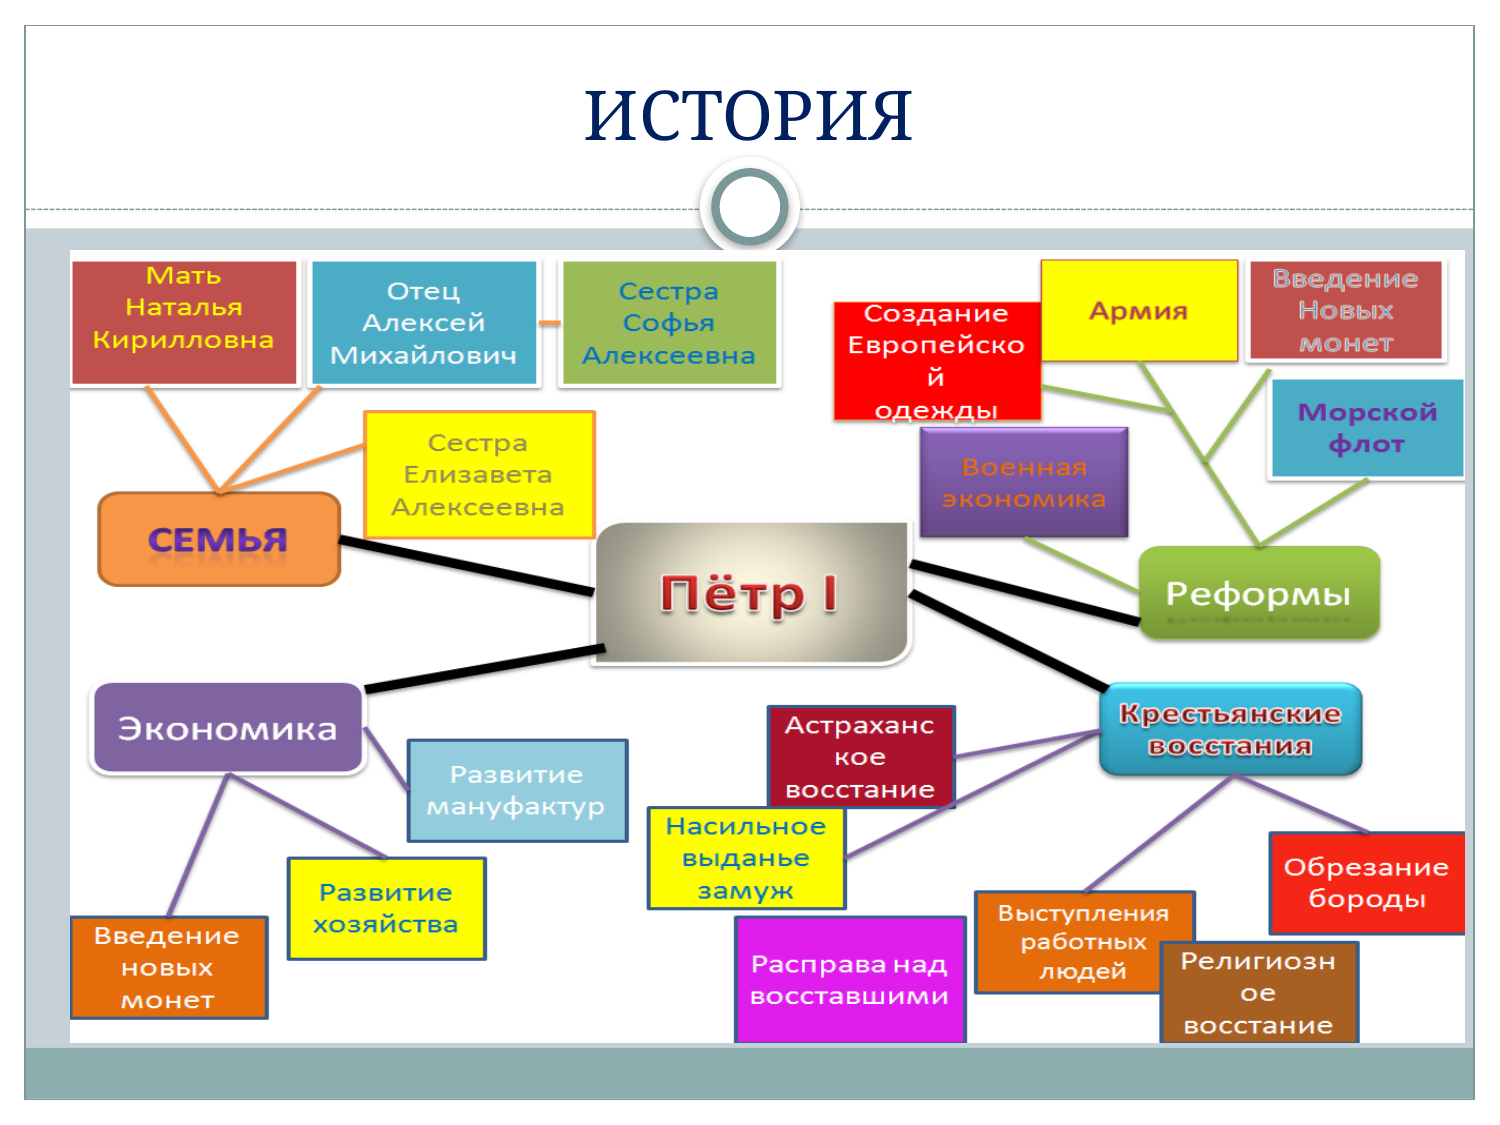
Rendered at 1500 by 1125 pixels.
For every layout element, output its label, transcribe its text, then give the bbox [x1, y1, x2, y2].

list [70, 250, 1466, 1044]
title ИСТОРИЯ [49, 37, 1450, 162]
